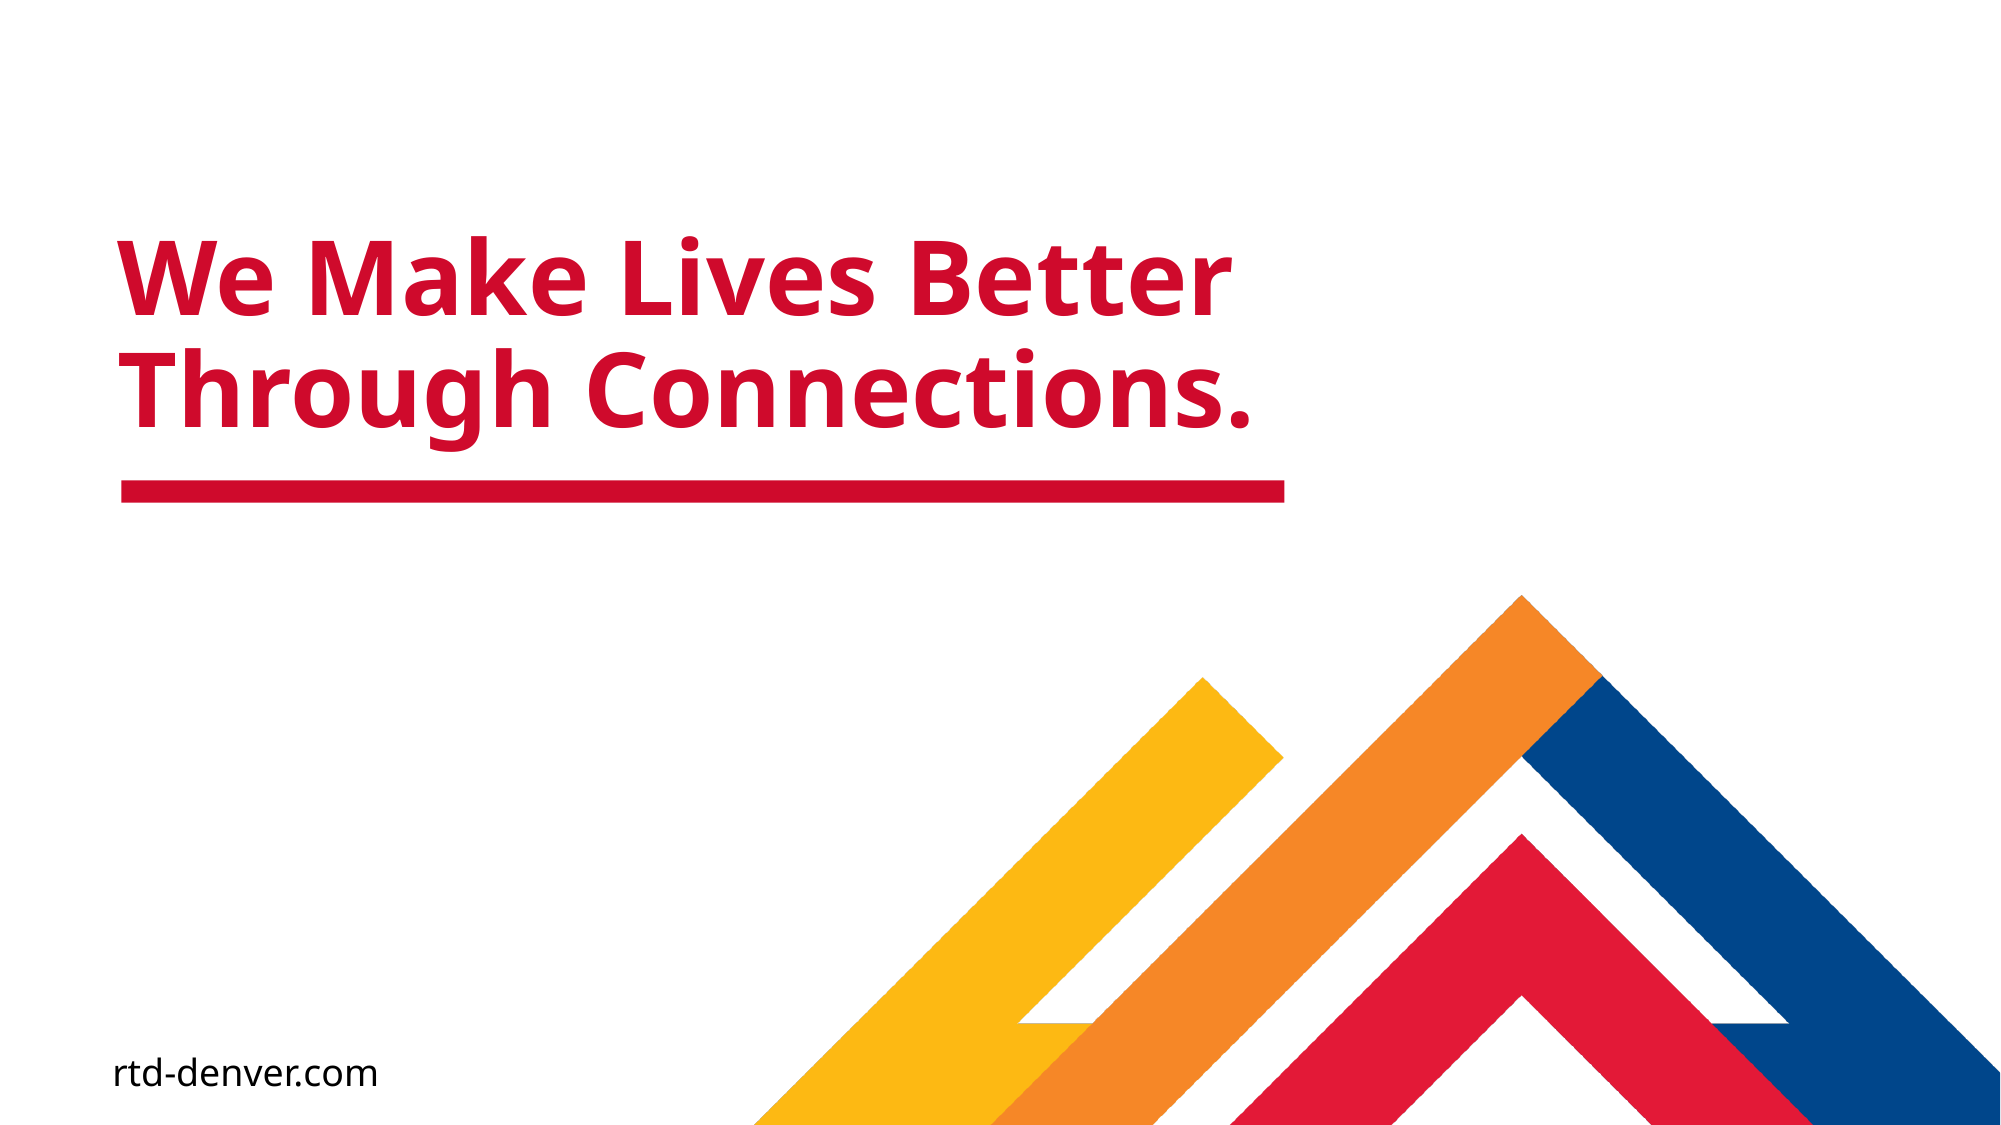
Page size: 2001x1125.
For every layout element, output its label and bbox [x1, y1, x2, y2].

picture [741, 594, 2001, 1125]
